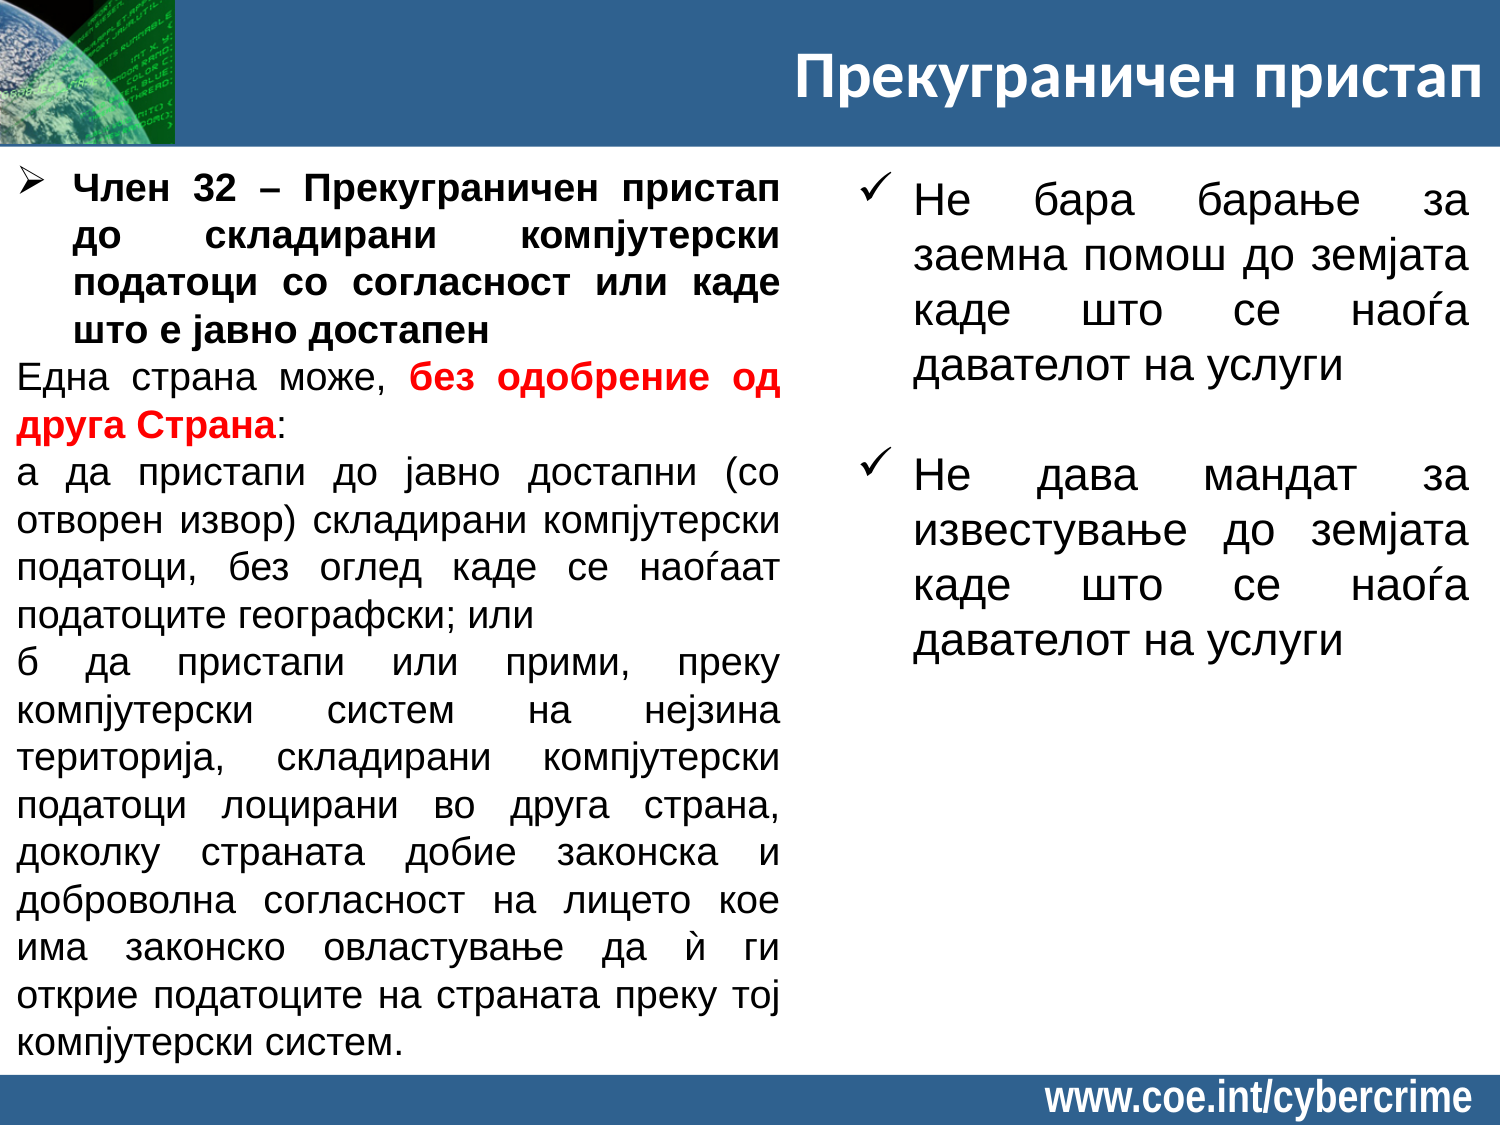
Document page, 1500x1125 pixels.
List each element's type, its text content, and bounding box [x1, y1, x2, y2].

text_box [0, 1073, 1030, 1125]
picture [0, 0, 175, 144]
text_box www.coe.int/cybercrime [1030, 1059, 1500, 1125]
text_box Прекуграничен пристап [177, 0, 1500, 149]
text_box Не бара барање за заемна помош до земјата каде што се наоѓа давателот на услуги Не дава мандат за известување до земјата каде што се наоѓа давателот на услуги [842, 162, 1485, 727]
text_box Член 32 – Прекуграничен пристап до складирани компјутерски податоци со согласност или каде што е јавно достапен Една страна може, без одобрение од друга Страна: а да пристапи до јавно достапни (со отворен извор) складирани компјутерски податоци, без оглед каде се наоѓаат податоците географски; или б да пристапи или прими, преку компјутерски систем на нејзина територија, складирани компјутерски податоци лоцирани во друга страна, доколку страната добие законска и доброволна согласност на лицето кое има законско овластување да ѝ ги открие податоците на страната преку тој компјутерски систем. [1, 154, 796, 1071]
